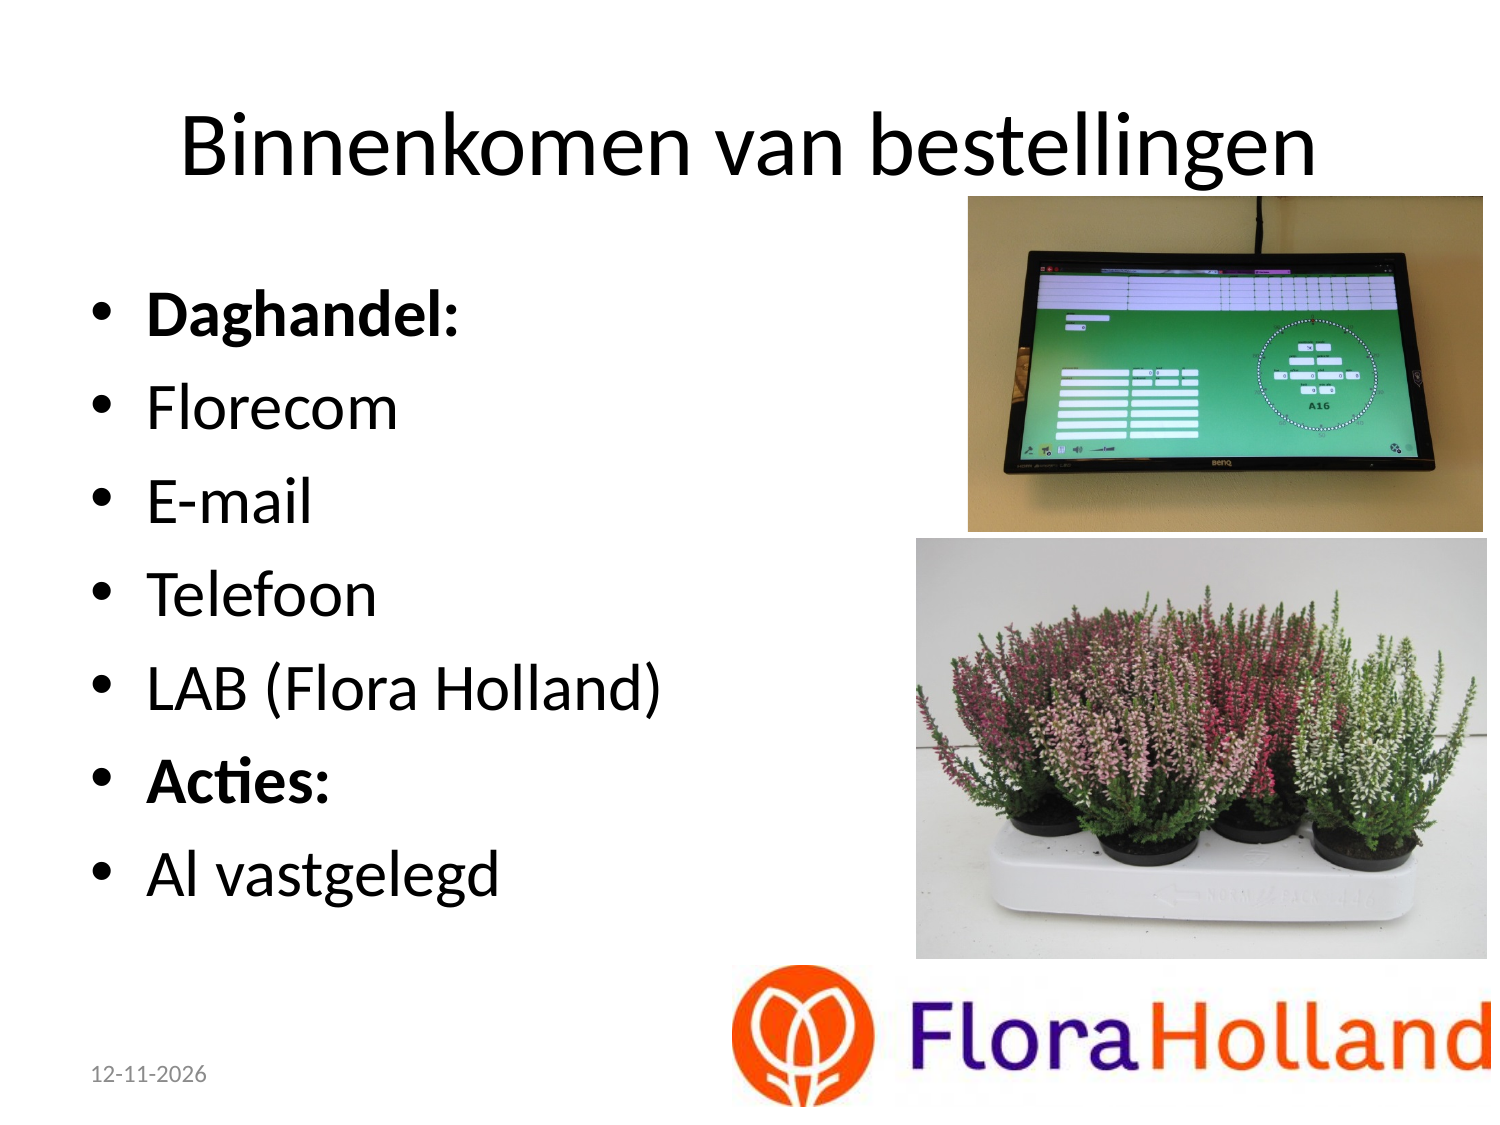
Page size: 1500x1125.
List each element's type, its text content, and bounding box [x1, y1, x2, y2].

picture [915, 538, 1487, 960]
picture [731, 964, 1492, 1107]
list Daghandel: Florecom E-mail Telefoon LAB (Flora Holland) Acties: Al vastgelegd [75, 262, 963, 1005]
title Binnenkomen van bestellingen [75, 45, 1425, 233]
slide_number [75, 1042, 425, 1103]
picture [967, 195, 1484, 532]
